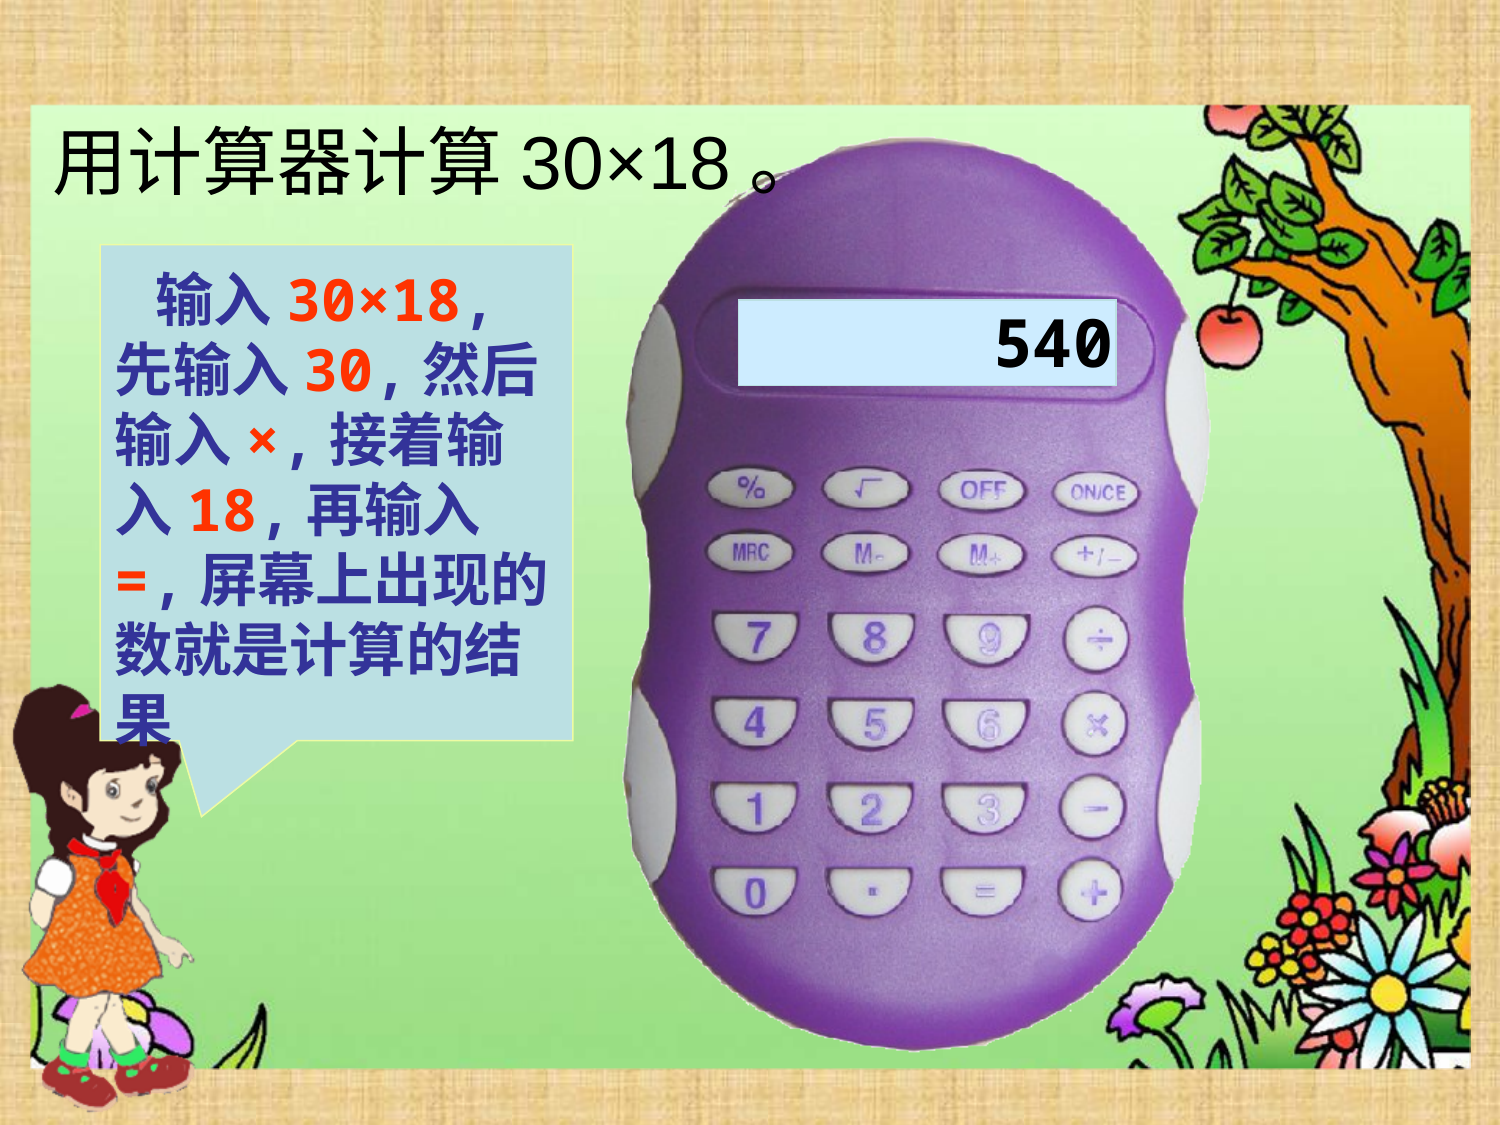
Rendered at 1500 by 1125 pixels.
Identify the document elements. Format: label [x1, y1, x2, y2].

text_box [99, 244, 574, 741]
picture [0, 0, 1500, 1125]
text_box [596, 101, 1261, 1090]
